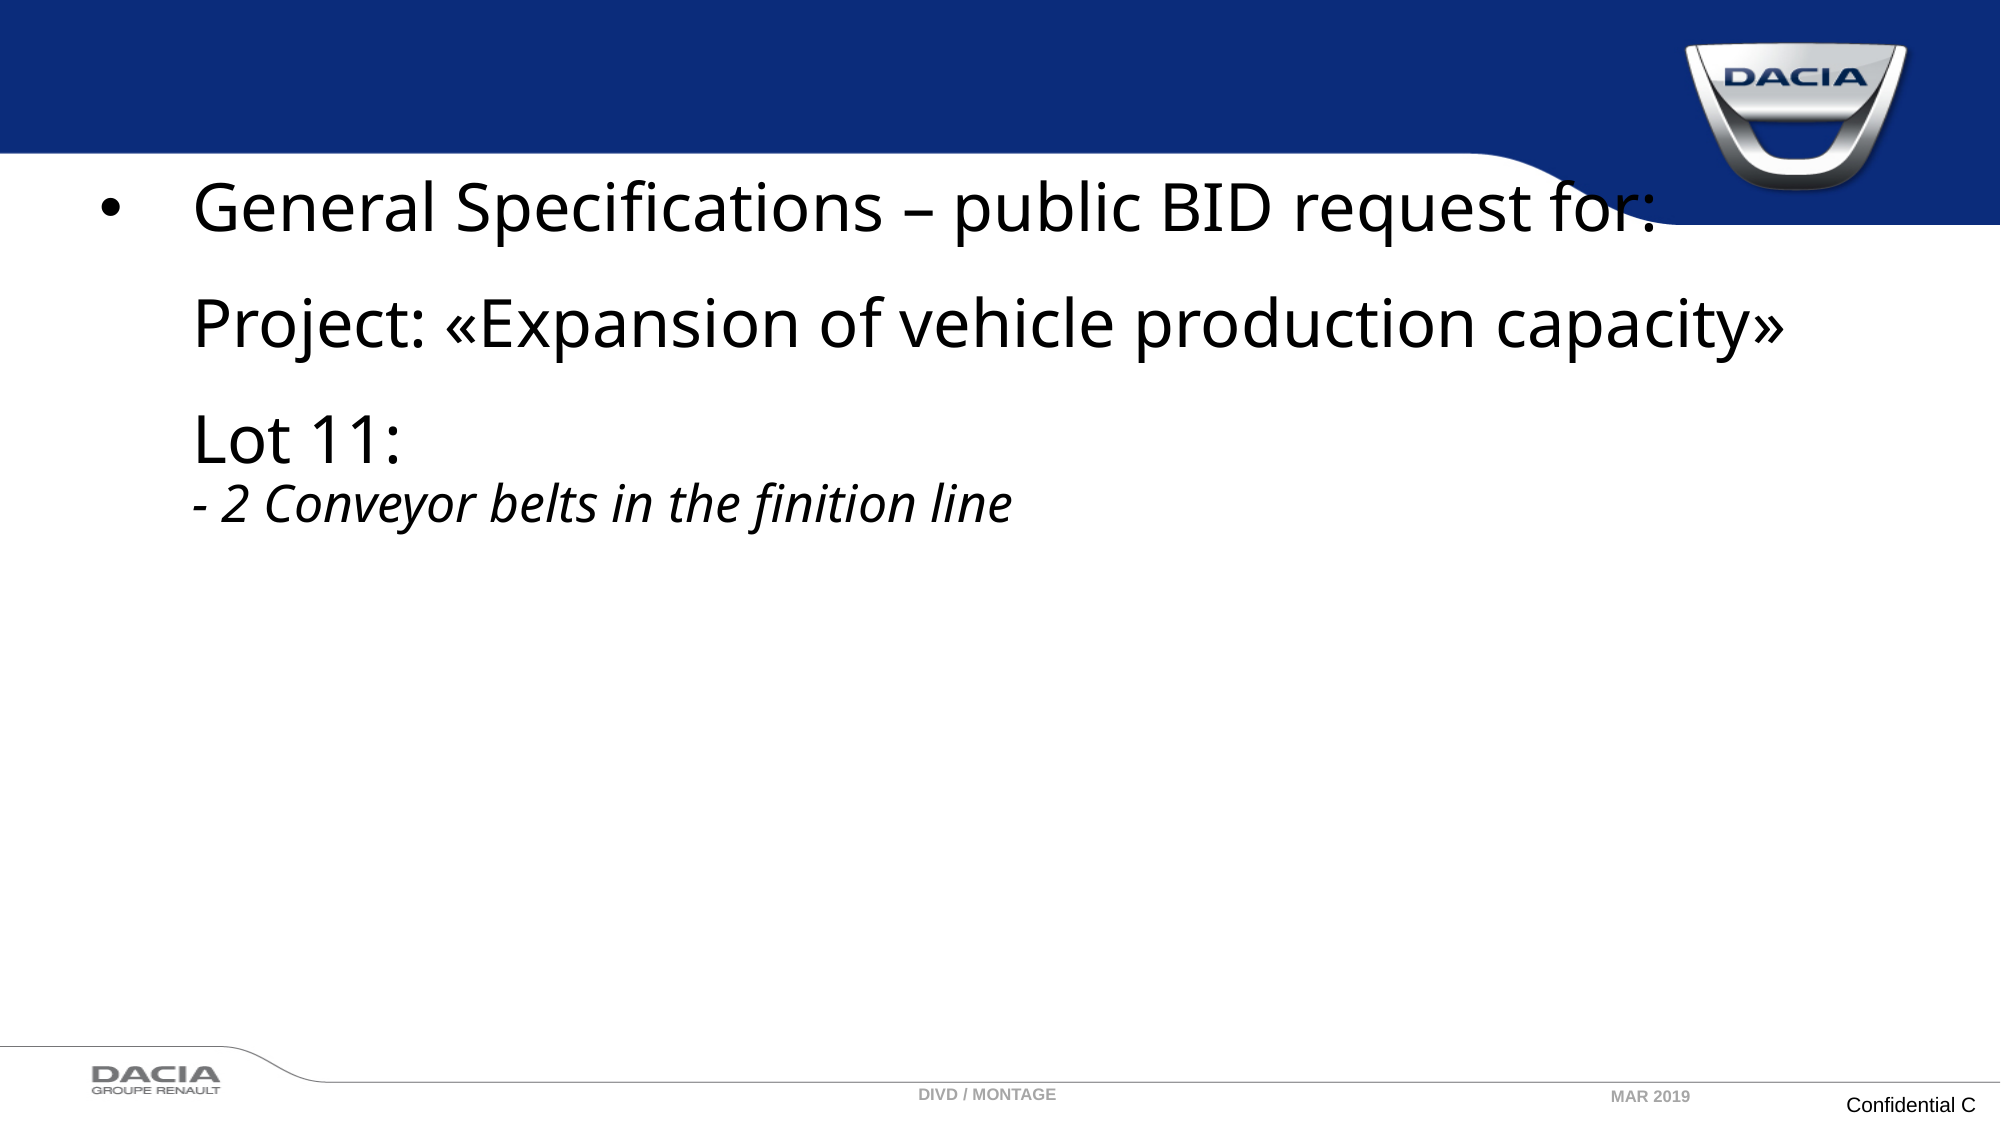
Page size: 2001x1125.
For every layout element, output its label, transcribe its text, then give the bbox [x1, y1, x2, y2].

title General Specifications – public BID request for: Project: «Expansion of vehicle production capacity» Lot 11: - 2 Conveyor belts in the finition line [84, 154, 2000, 767]
picture [0, 1046, 2001, 1125]
picture [0, 0, 2000, 225]
